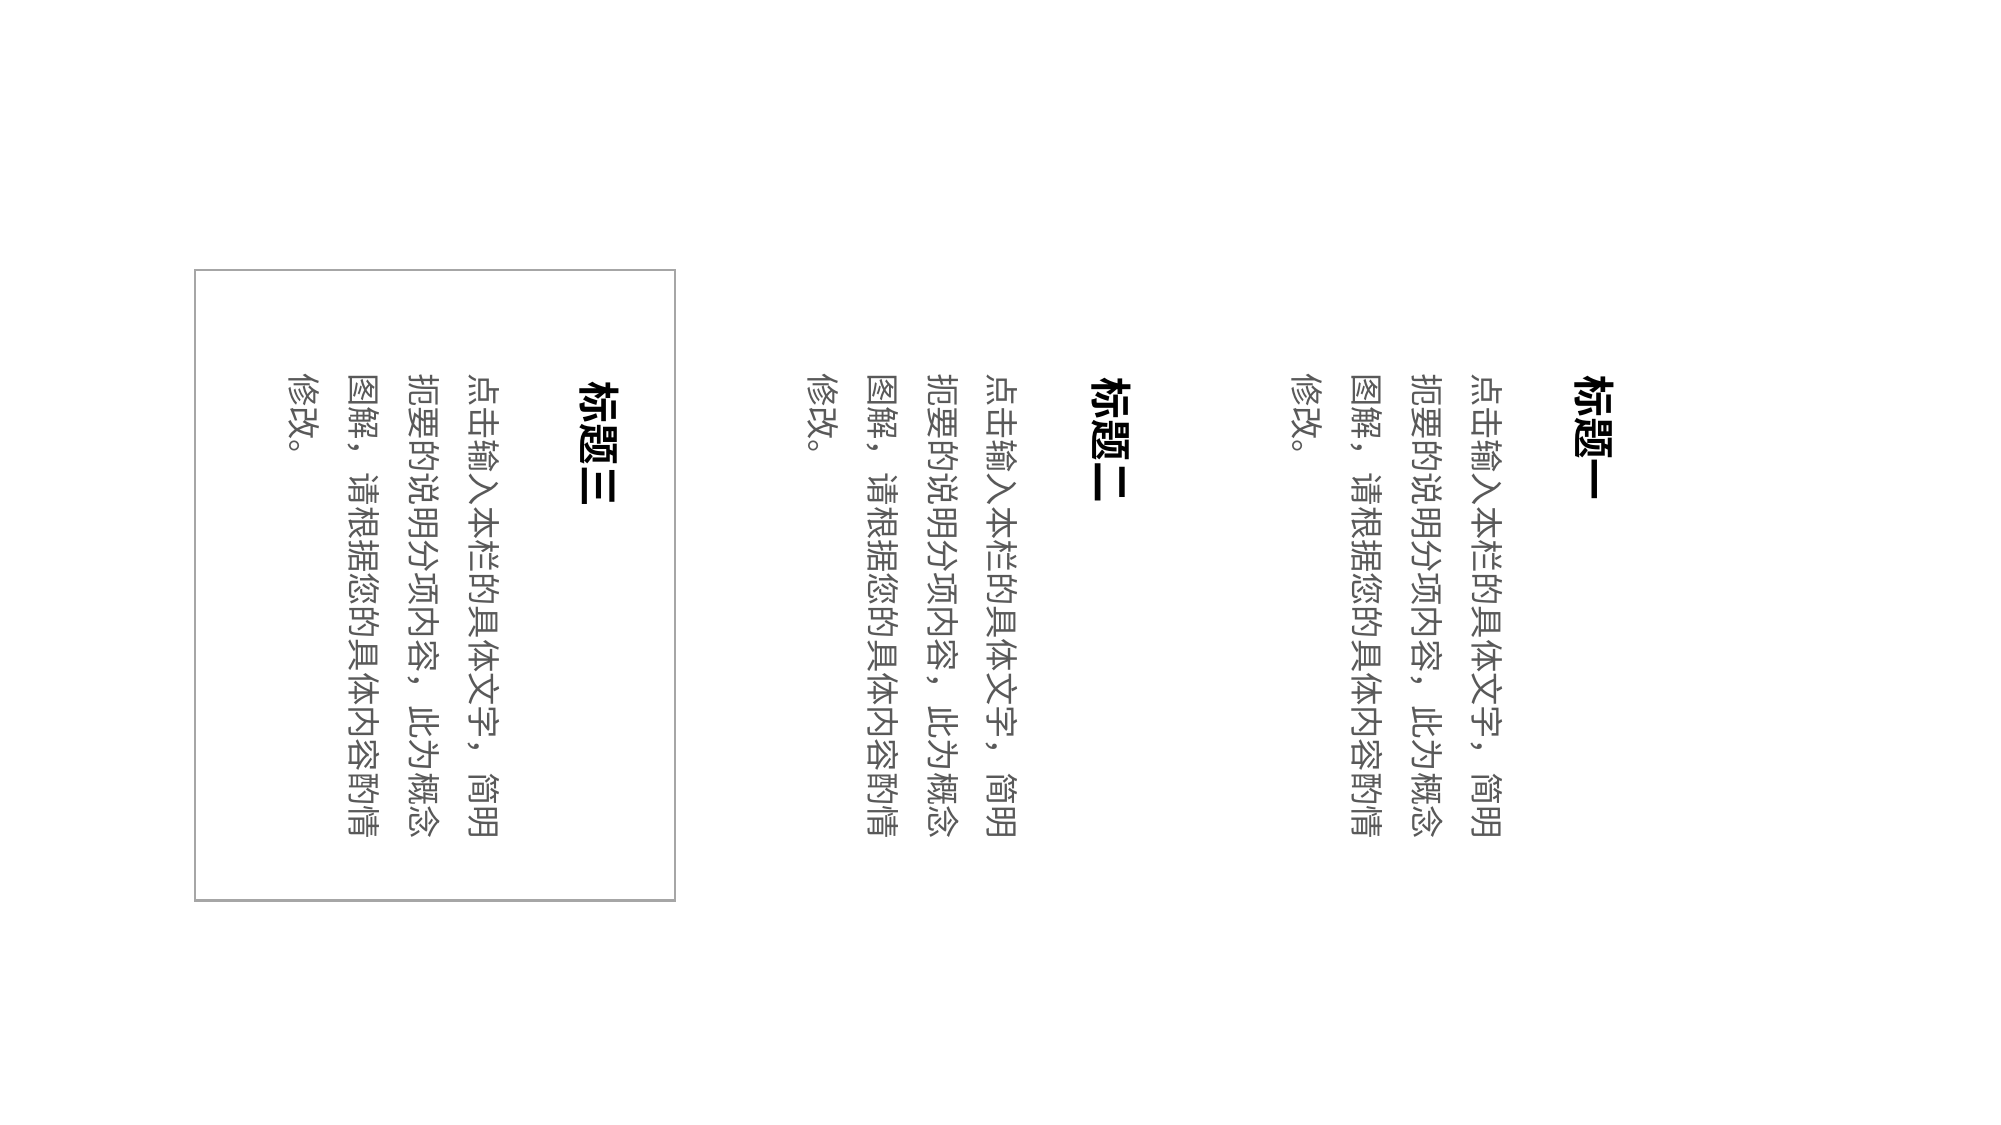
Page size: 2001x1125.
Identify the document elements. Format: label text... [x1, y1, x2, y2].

text_box 标题一 [1547, 360, 1628, 895]
text_box 点击输入本栏的具体文字，简明扼要的说明分项内容，此为概念图解，请根据您的具体内容酌情修改。 [1262, 358, 1535, 868]
text_box 标题二 [1063, 363, 1145, 897]
text_box [194, 269, 676, 902]
text_box 点击输入本栏的具体文字，简明扼要的说明分项内容，此为概念图解，请根据您的具体内容酌情修改。 [777, 358, 1051, 868]
